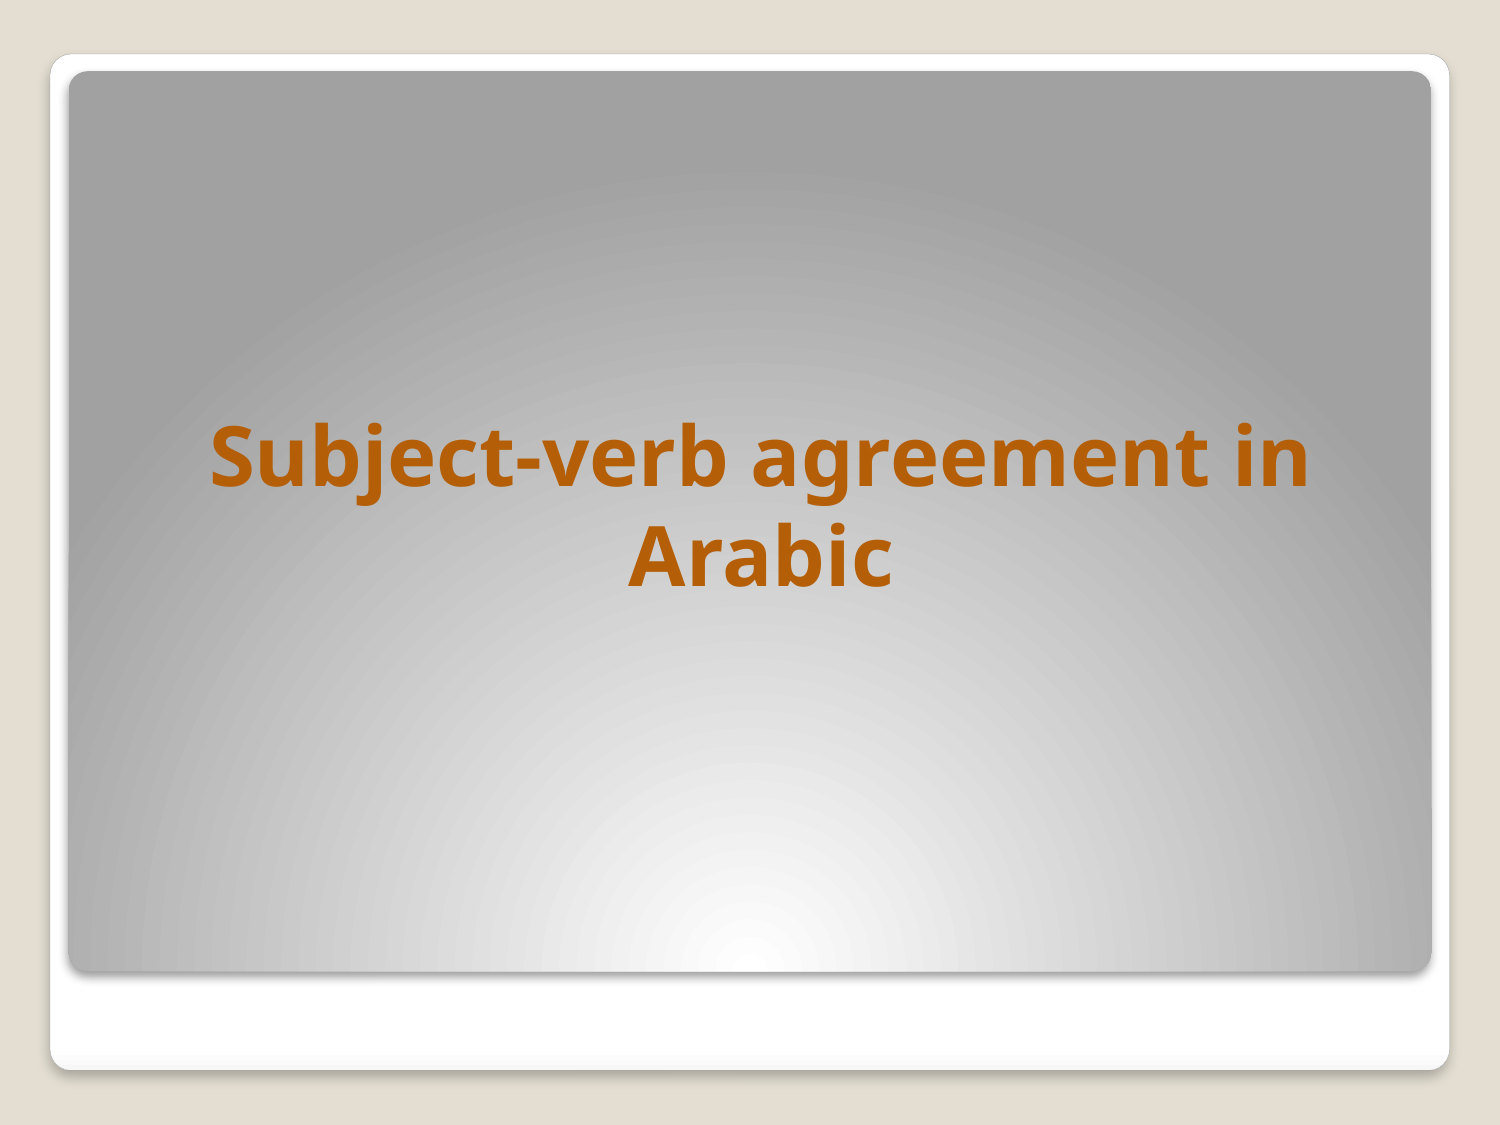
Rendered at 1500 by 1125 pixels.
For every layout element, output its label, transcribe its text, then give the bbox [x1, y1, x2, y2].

list Subject-verb agreement in Arabic [82, 86, 1425, 774]
